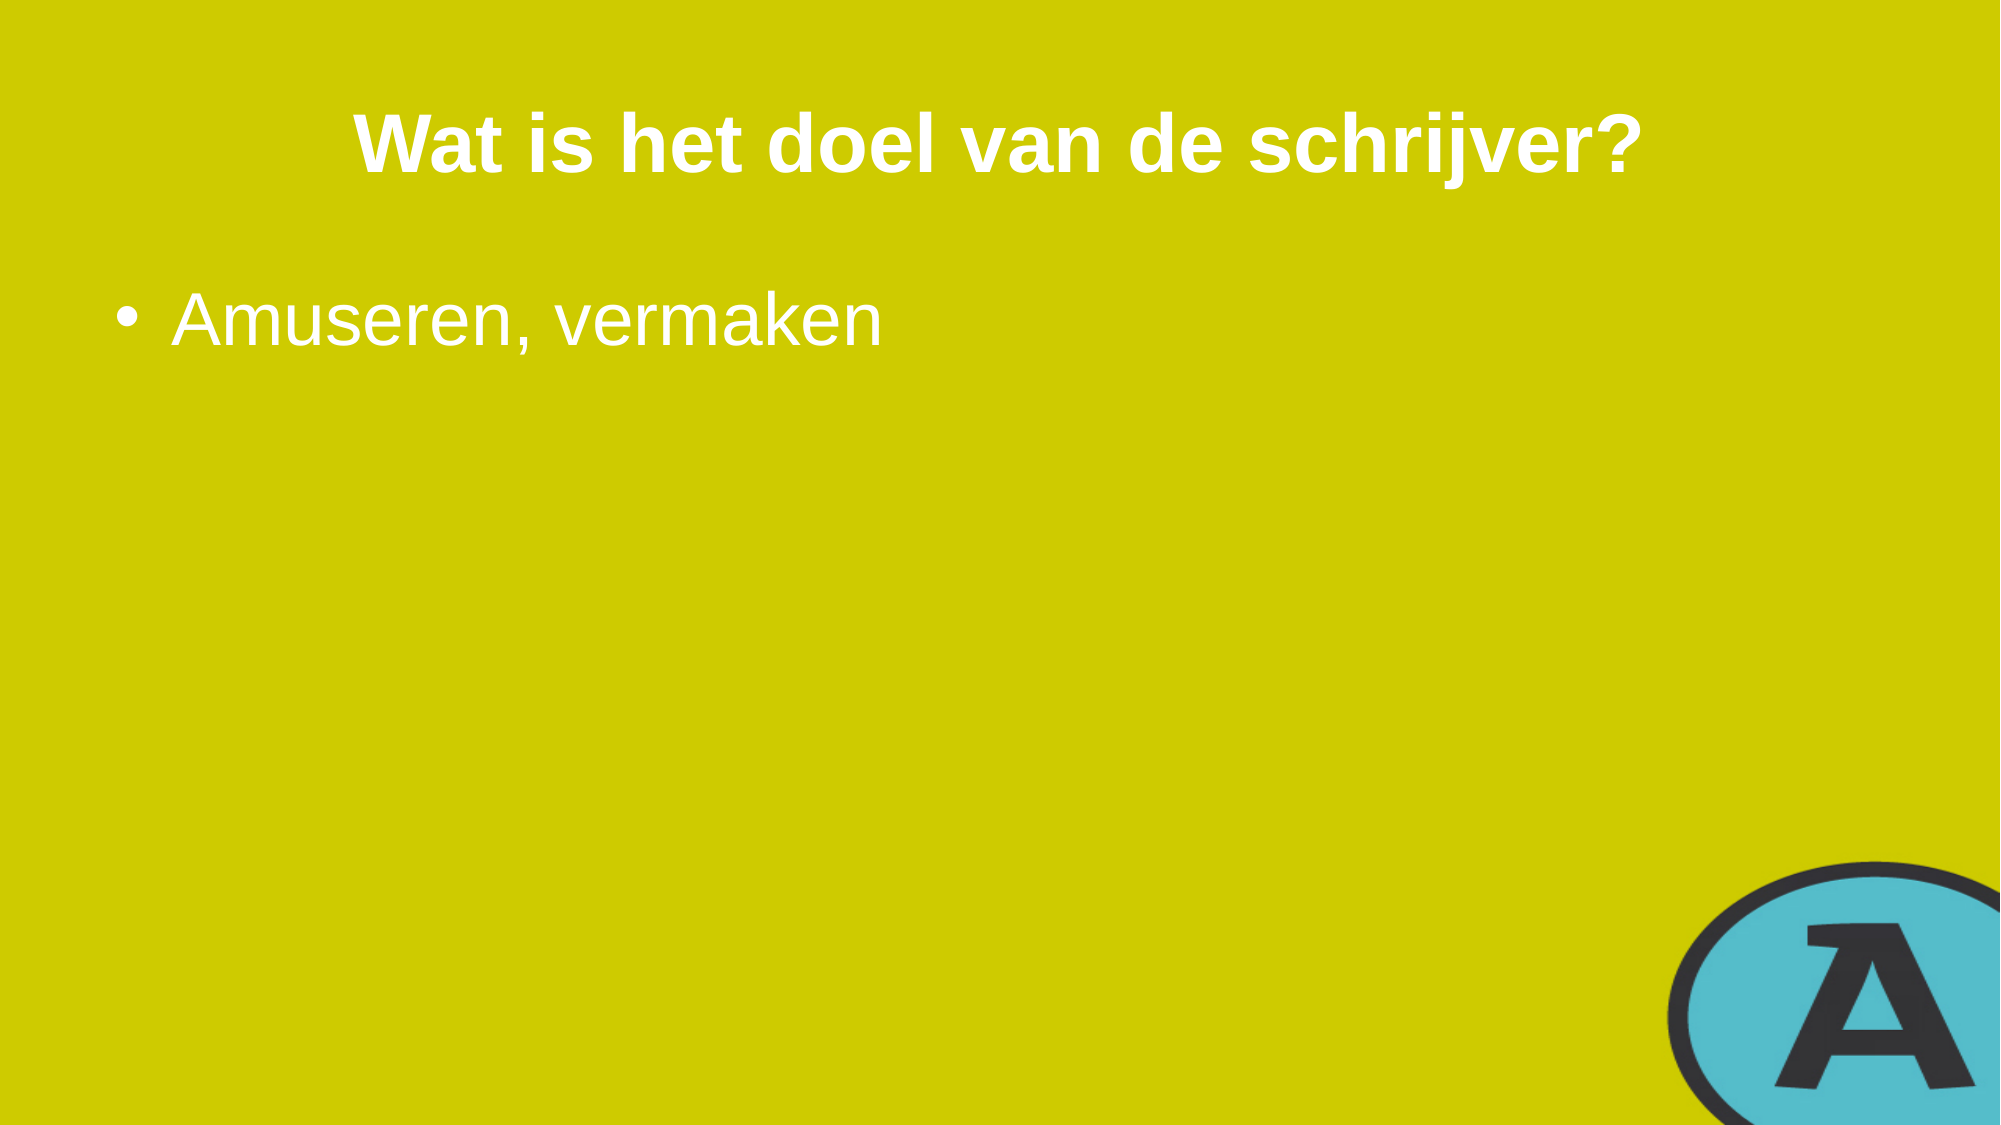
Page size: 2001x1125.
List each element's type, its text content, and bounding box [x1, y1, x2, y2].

list Amuseren, vermaken [99, 262, 1900, 1012]
title Wat is het doel van de schrijver? [99, 45, 1900, 233]
picture [0, 0, 2000, 1125]
